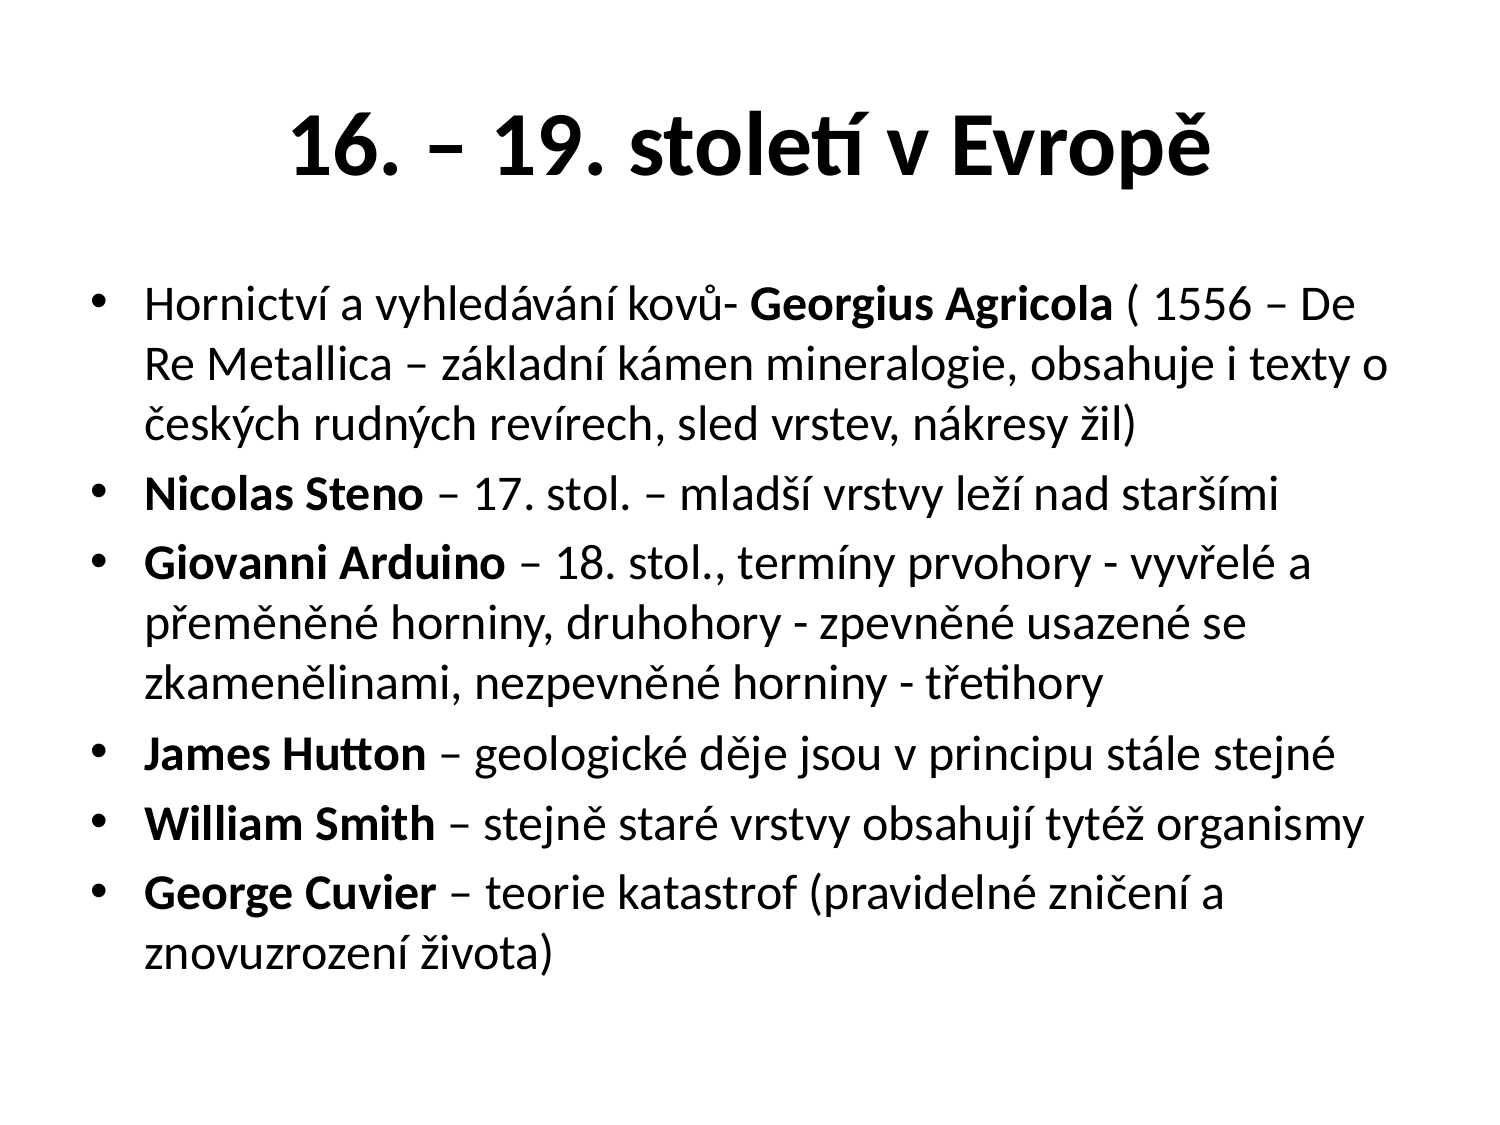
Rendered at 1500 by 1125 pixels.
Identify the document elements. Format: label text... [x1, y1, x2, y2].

title 16. – 19. století v Evropě [75, 45, 1425, 233]
list Hornictví a vyhledávání kovů- Georgius Agricola ( 1556 – De Re Metallica – základní kámen mineralogie, obsahuje i texty o českých rudných revírech, sled vrstev, nákresy žil) Nicolas Steno – 17. stol. – mladší vrstvy leží nad staršími Giovanni Arduino – 18. stol., termíny prvohory - vyvřelé a přeměněné horniny, druhohory - zpevněné usazené se zkamenělinami, nezpevněné horniny - třetihory James Hutton – geologické děje jsou v principu stále stejné William Smith – stejně staré vrstvy obsahují tytéž organismy George Cuvier – teorie katastrof (pravidelné zničení a znovuzrození života) [75, 262, 1425, 1005]
